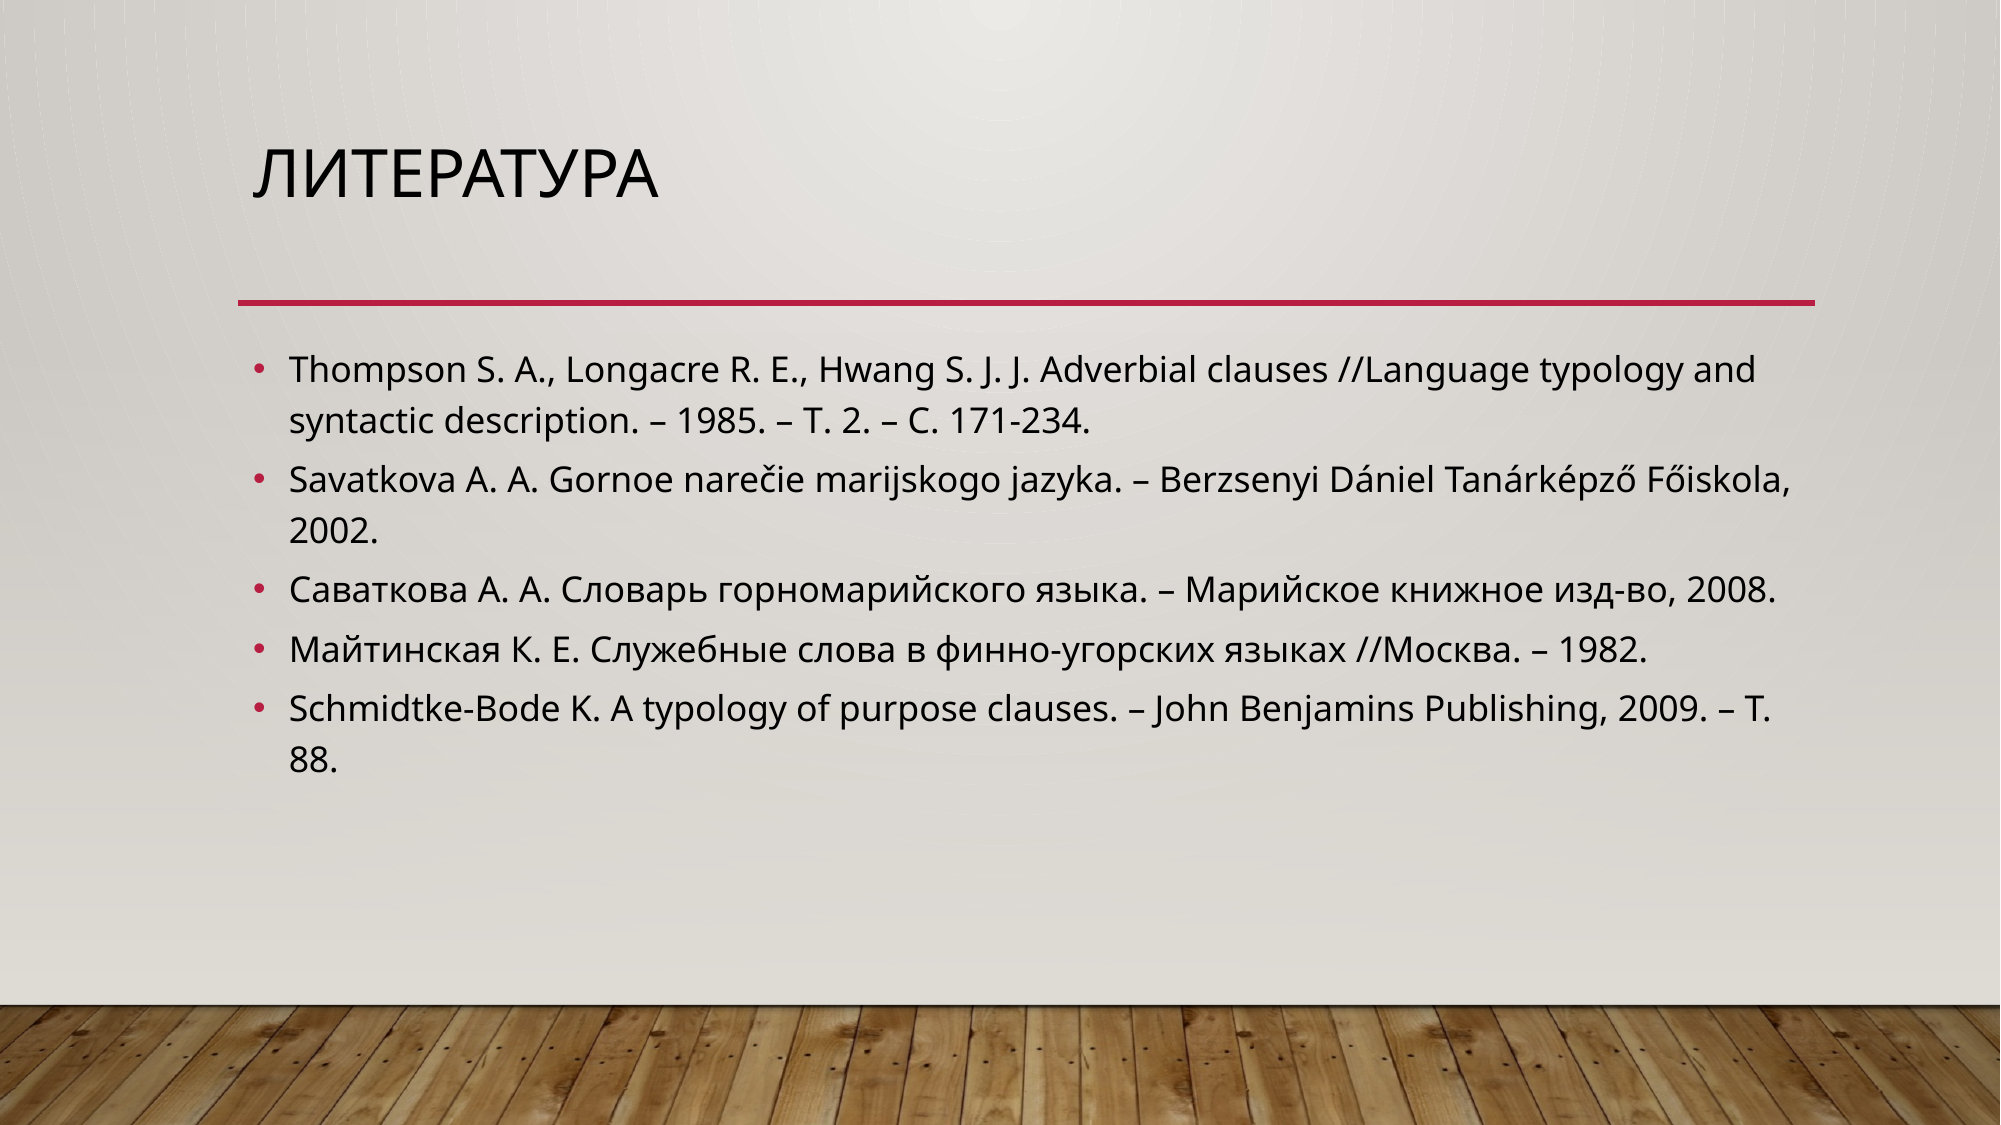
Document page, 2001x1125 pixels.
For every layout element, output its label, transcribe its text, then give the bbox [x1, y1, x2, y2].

list Thompson S. A., Longacre R. E., Hwang S. J. J. Adverbial clauses //Language typology and syntactic description. – 1985. – Т. 2. – С. 171-234. Savatkova A. A. Gornoe narečie marijskogo jazyka. – Berzsenyi Dániel Tanárképző Főiskola, 2002. Саваткова А. А. Словарь горномарийского языка. – Марийское книжное изд-во, 2008. Майтинская К. Е. Служебные слова в финно-угорских языках //Москва. – 1982. Schmidtke-Bode K. A typology of purpose clauses. – John Benjamins Publishing, 2009. – Т. 88. [238, 330, 1814, 897]
picture [0, 1005, 2000, 1125]
title литература [238, 131, 1814, 305]
